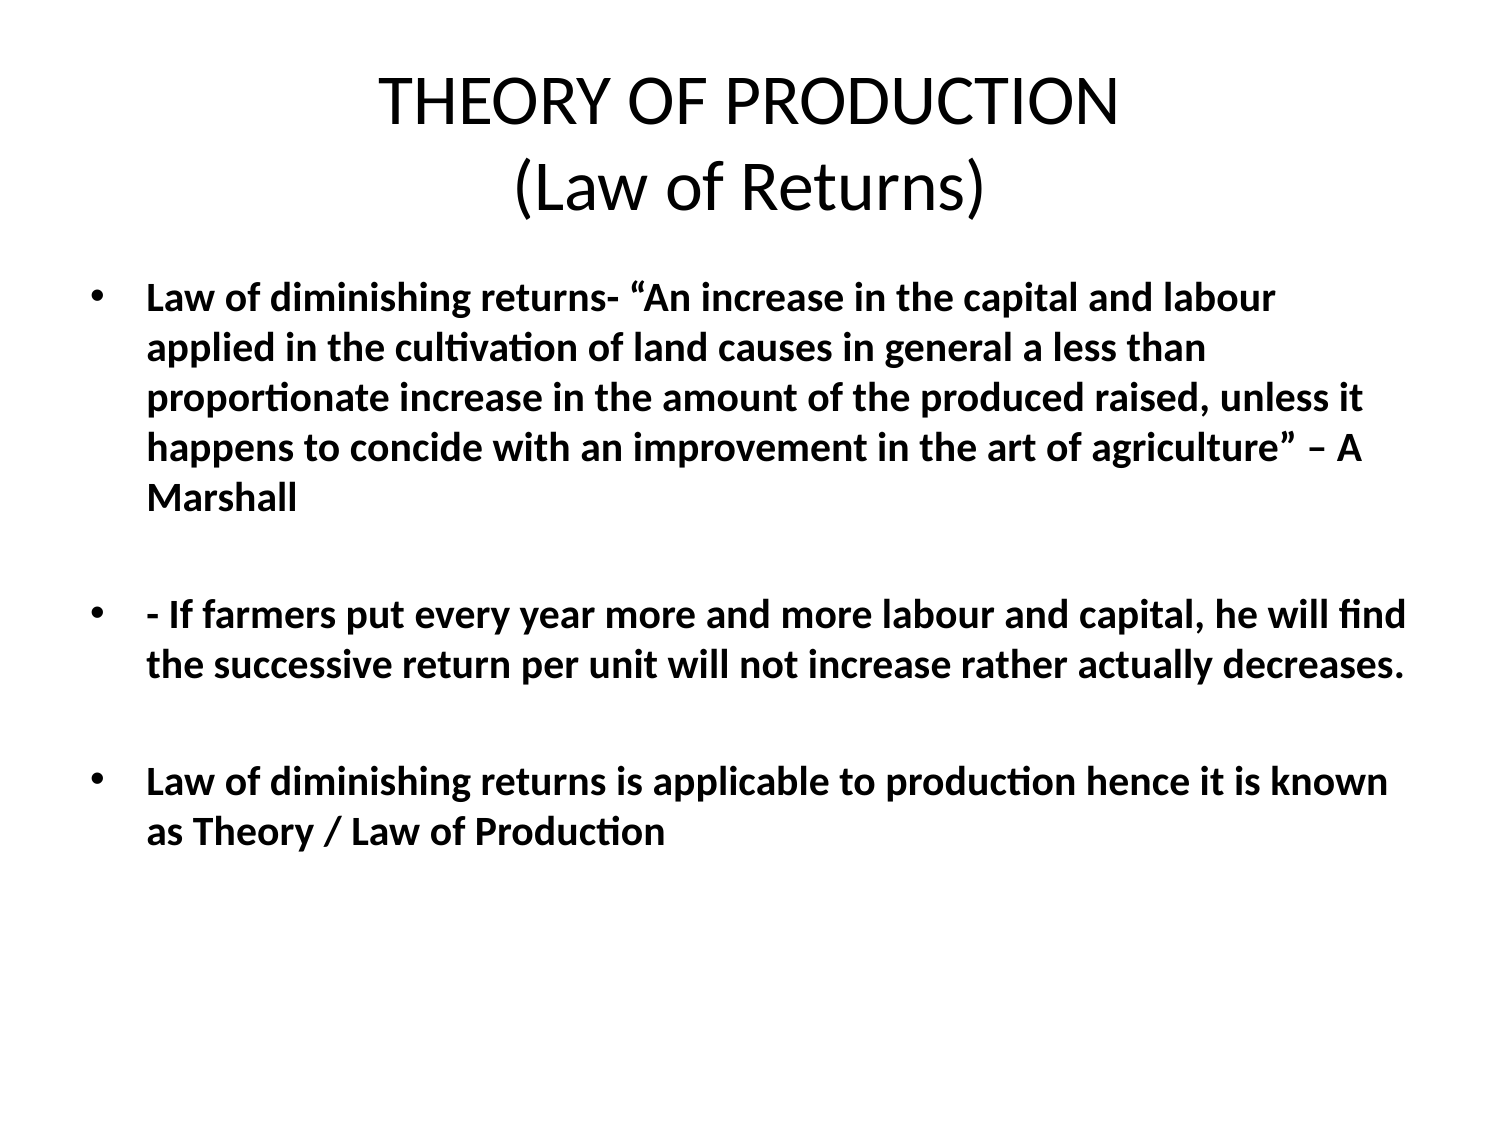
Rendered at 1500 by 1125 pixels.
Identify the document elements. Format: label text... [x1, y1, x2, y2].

title THEORY OF PRODUCTION (Law of Returns) [75, 45, 1425, 233]
list Law of diminishing returns- “An increase in the capital and labour applied in the cultivation of land causes in general a less than proportionate increase in the amount of the produced raised, unless it happens to concide with an improvement in the art of agriculture” – A Marshall - If farmers put every year more and more labour and capital, he will find the successive return per unit will not increase rather actually decreases. Law of diminishing returns is applicable to production hence it is known as Theory / Law of Production [75, 262, 1425, 1005]
